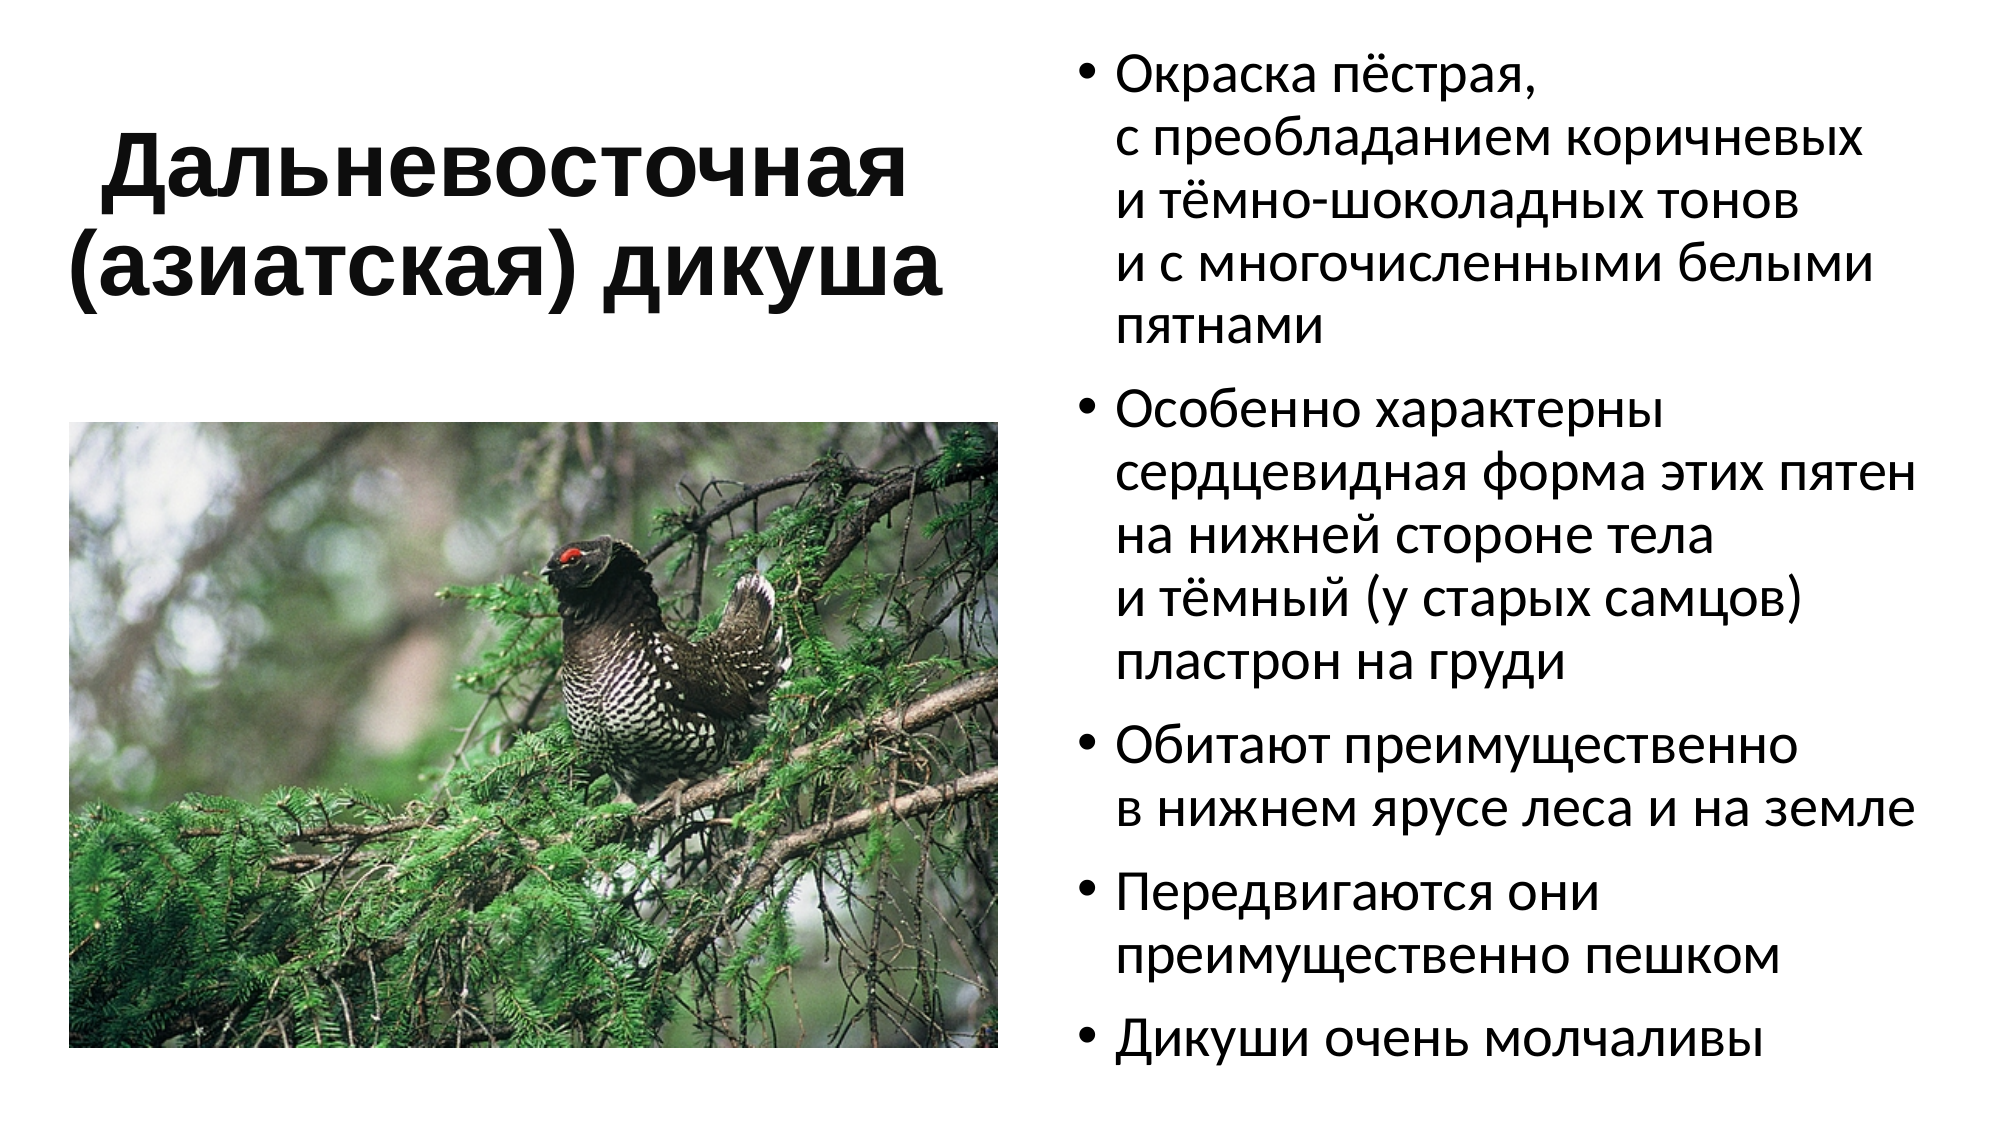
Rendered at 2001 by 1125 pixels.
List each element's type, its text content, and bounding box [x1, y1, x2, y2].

list Окраска пёстрая, с преобладанием коричневых и тёмно-шоколадных тонов и с многочисленными белыми пятнами Особенно характерны сердцевидная форма этих пятен на нижней стороне тела и тёмный (у старых самцов) пластрон на груди Обитают преимущественно в нижнем ярусе леса и на земле Передвигаются они преимущественно пешком Дикуши очень молчаливы [1062, 34, 1969, 1082]
picture [69, 422, 998, 1048]
title Дальневосточная (азиатская) дикуша [14, 64, 998, 369]
